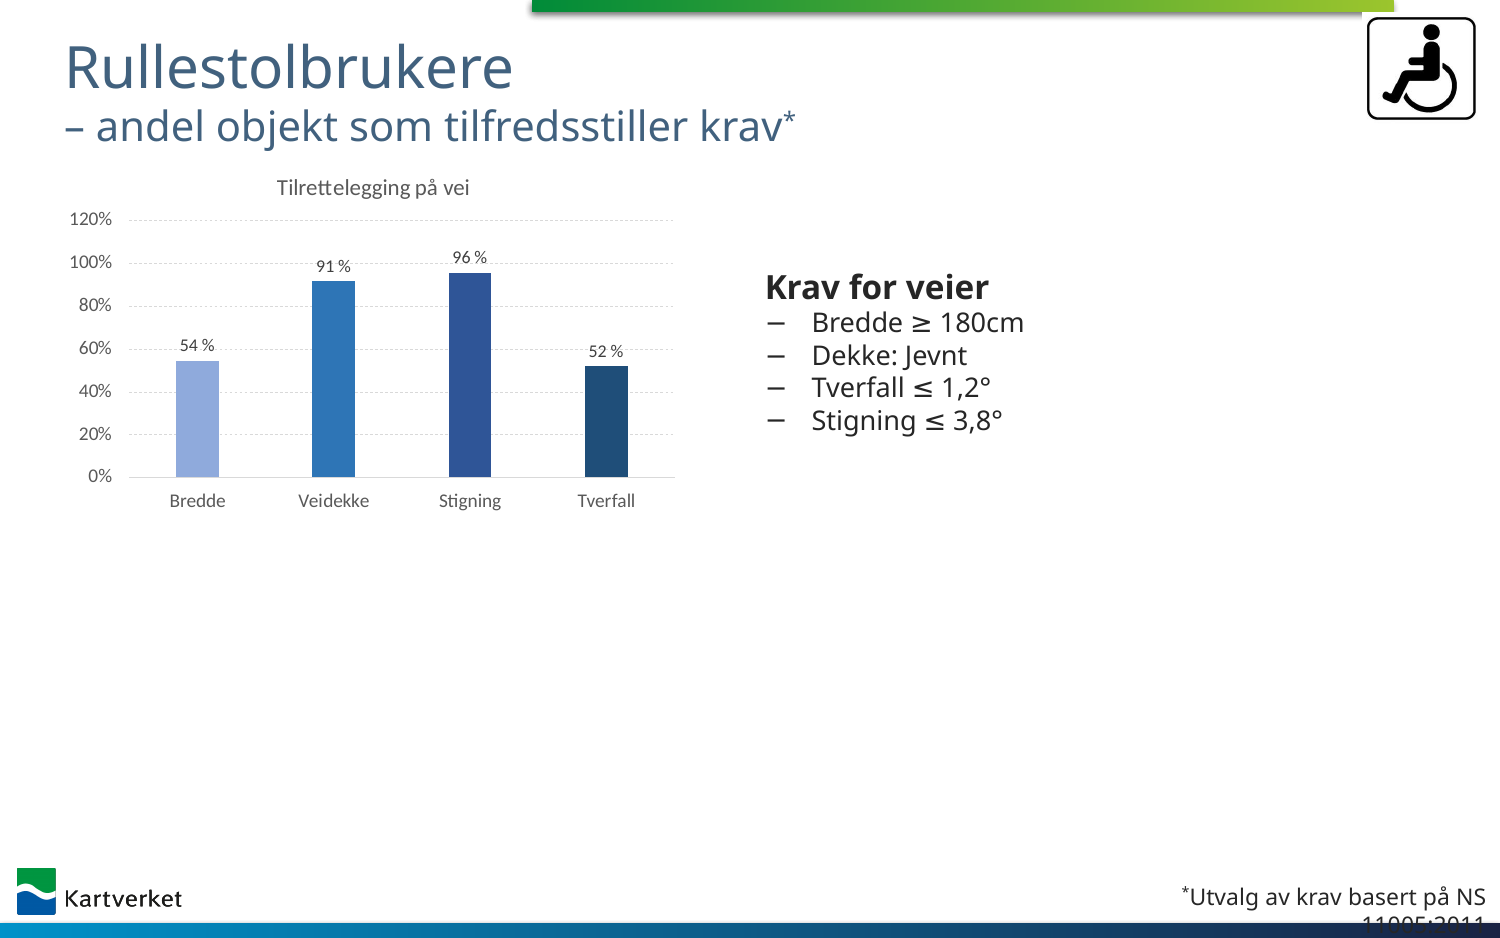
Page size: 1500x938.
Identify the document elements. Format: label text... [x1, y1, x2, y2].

text_box Krav for veier Bredde ≥ 180cm Dekke: Jevnt Tverfall ≤ 1,2° Stigning ≤ 3,8° [750, 258, 1234, 444]
picture [1362, 12, 1481, 126]
text_box *Utvalg av krav basert på NS 11005:2011 [1068, 873, 1500, 938]
picture [62, 166, 685, 519]
text_box Rullestolbrukere – andel objekt som tilfredsstiller krav* [49, 25, 1431, 158]
